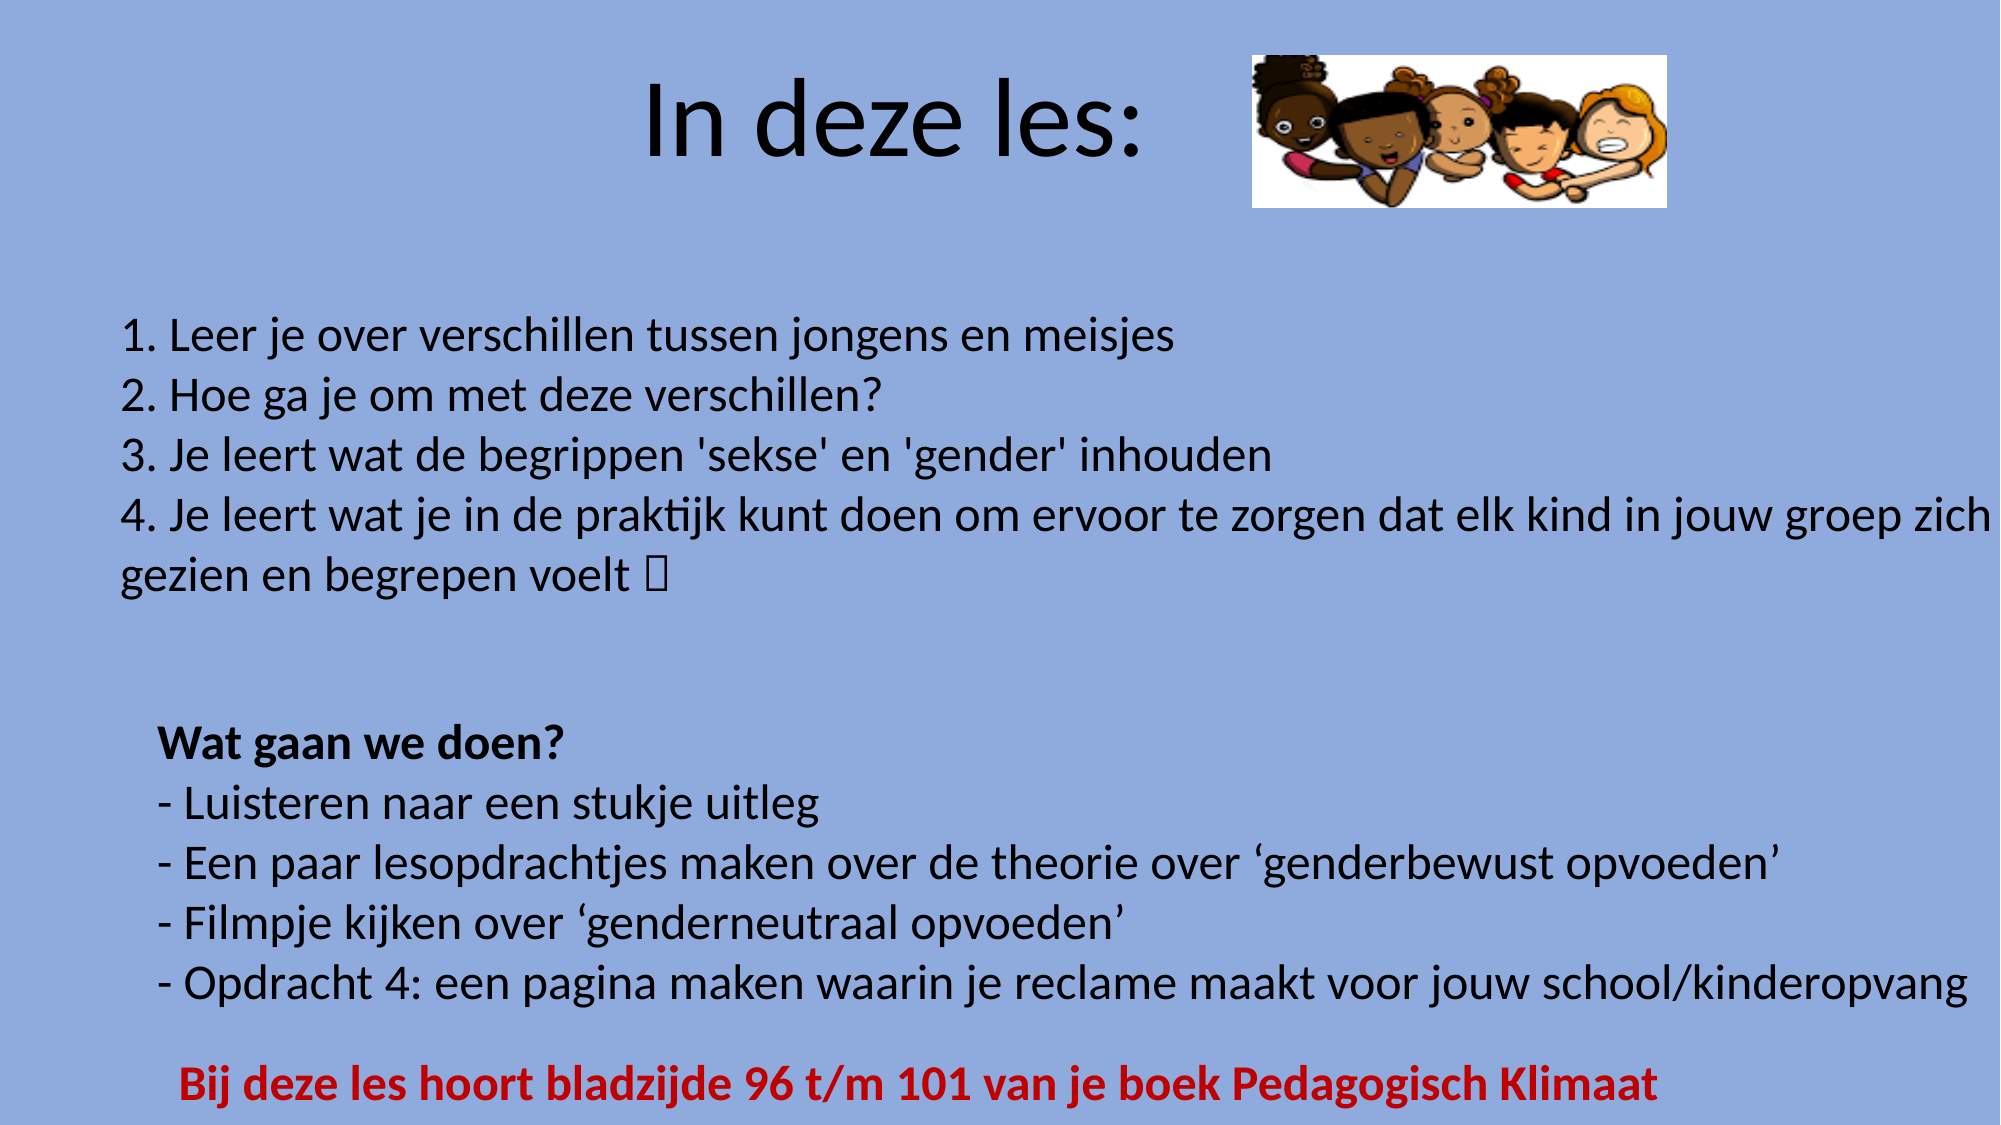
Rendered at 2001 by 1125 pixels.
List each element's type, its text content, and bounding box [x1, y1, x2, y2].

picture [1252, 55, 1667, 208]
text_box In deze les: [273, 36, 1515, 187]
text_box Wat gaan we doen? - Luisteren naar een stukje uitleg - Een paar lesopdrachtjes maken over de theorie over ‘genderbewust opvoeden’ - Filmpje kijken over ‘genderneutraal opvoeden’ - Opdracht 4: een pagina maken waarin je reclame maakt voor jouw school/kinderopvang [142, 701, 2000, 1125]
text_box 1. Leer je over verschillen tussen jongens en meisjes 2. Hoe ga je om met deze verschillen? 3. Je leert wat de begrippen 'sekse' en 'gender' inhouden 4. Je leert wat je in de praktijk kunt doen om ervoor te zorgen dat elk kind in jouw groep zich gezien en begrepen voelt  [105, 294, 2000, 670]
